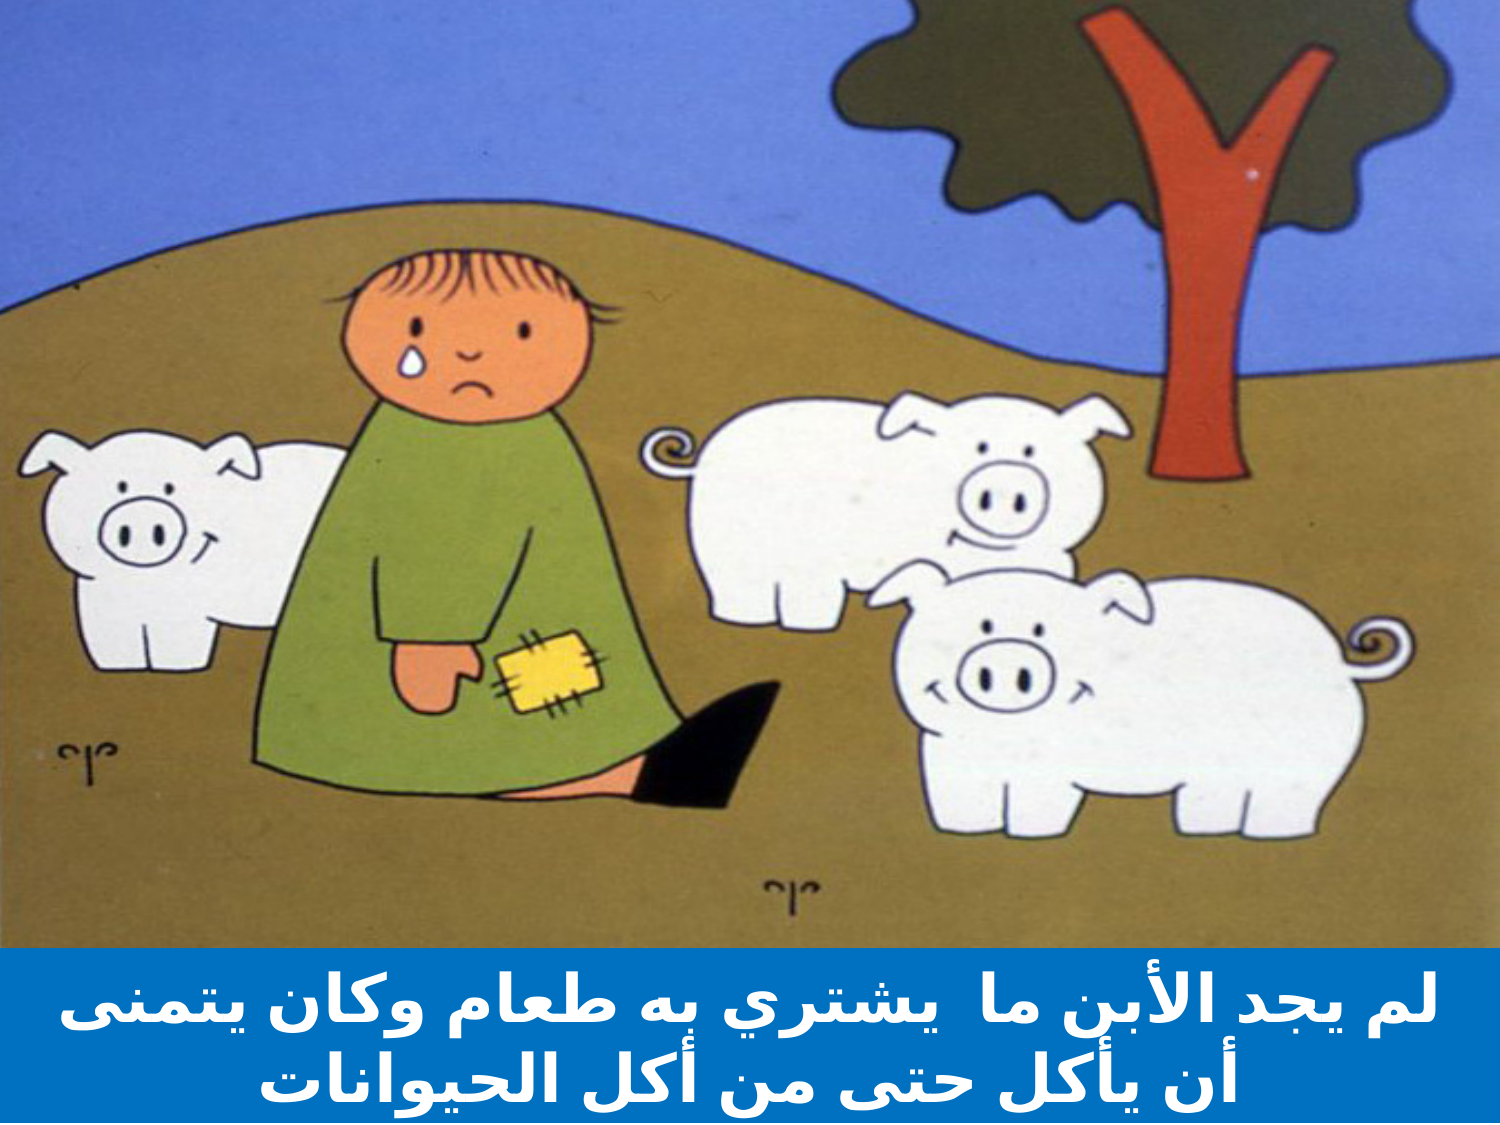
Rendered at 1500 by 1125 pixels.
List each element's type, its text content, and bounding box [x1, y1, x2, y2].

picture [0, 0, 1500, 962]
text_box لم يجد الأبن ما يشتري به طعام وكان يتمنى أن يأكل حتى من أكل الحيوانات [0, 969, 1500, 1123]
